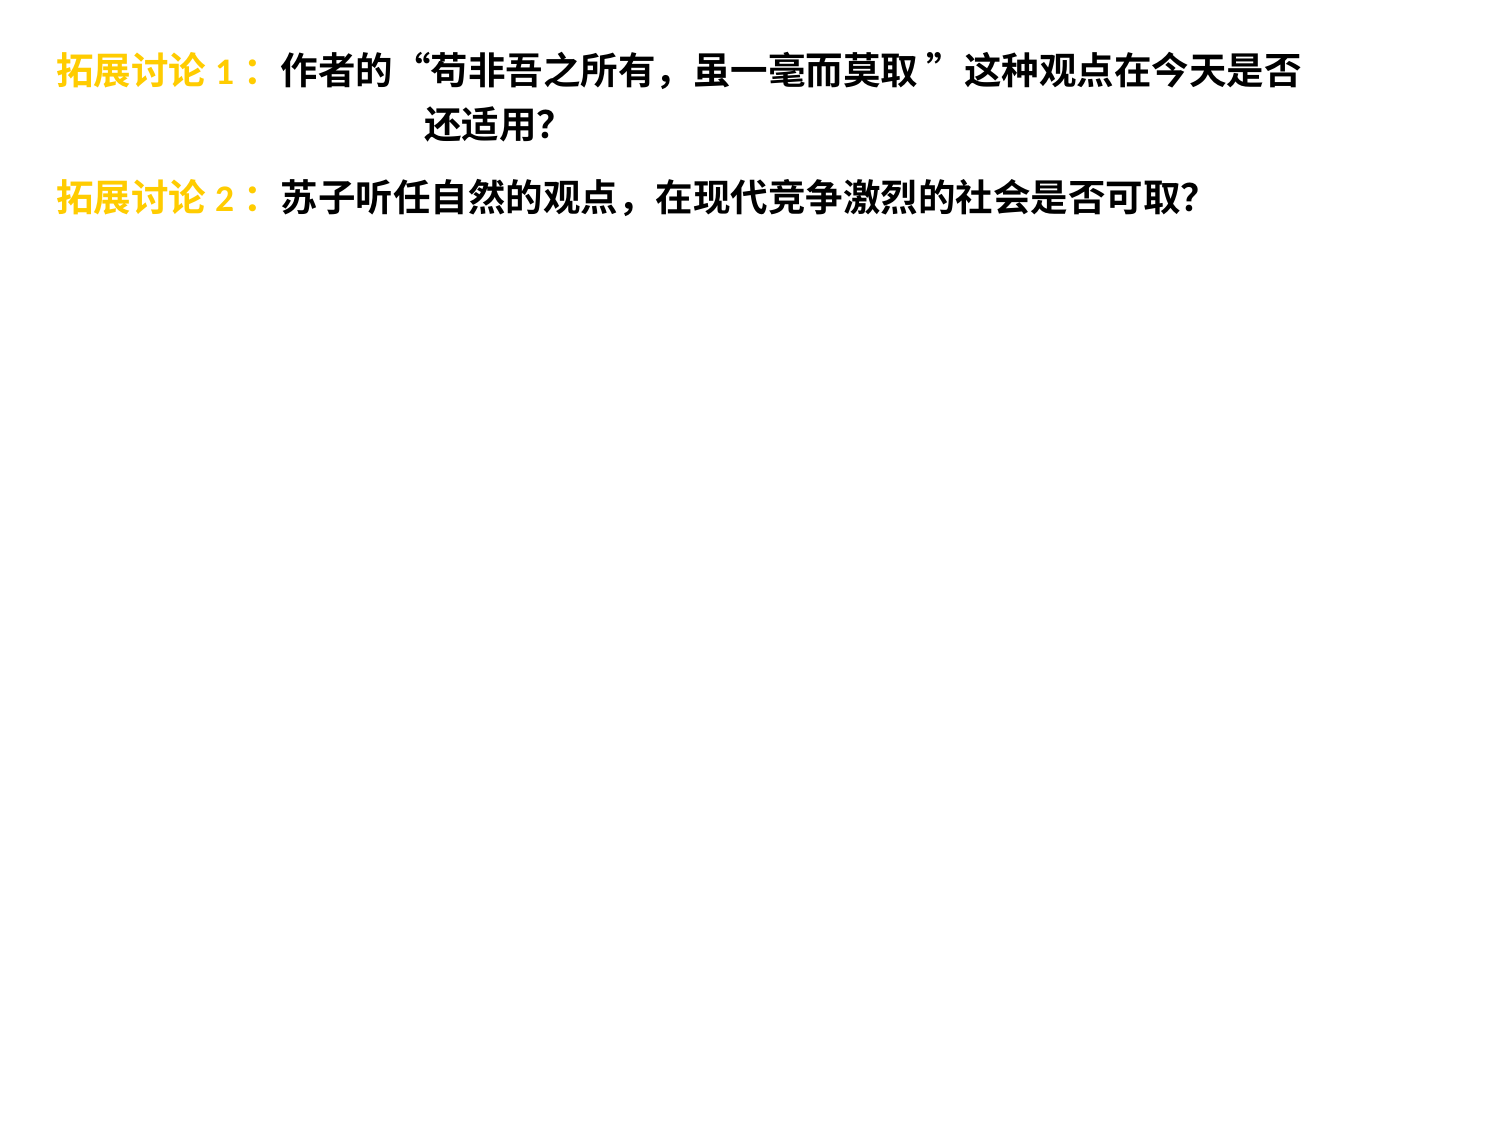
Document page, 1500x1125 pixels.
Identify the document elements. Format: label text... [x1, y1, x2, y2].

text_box 拓展讨论1：作者的“苟非吾之所有，虽一毫而莫取 ”这种观点在今天是否 还适用？ 拓展讨论2：苏子听任自然的观点，在现代竞争激烈的社会是否可取？ [41, 30, 1436, 227]
